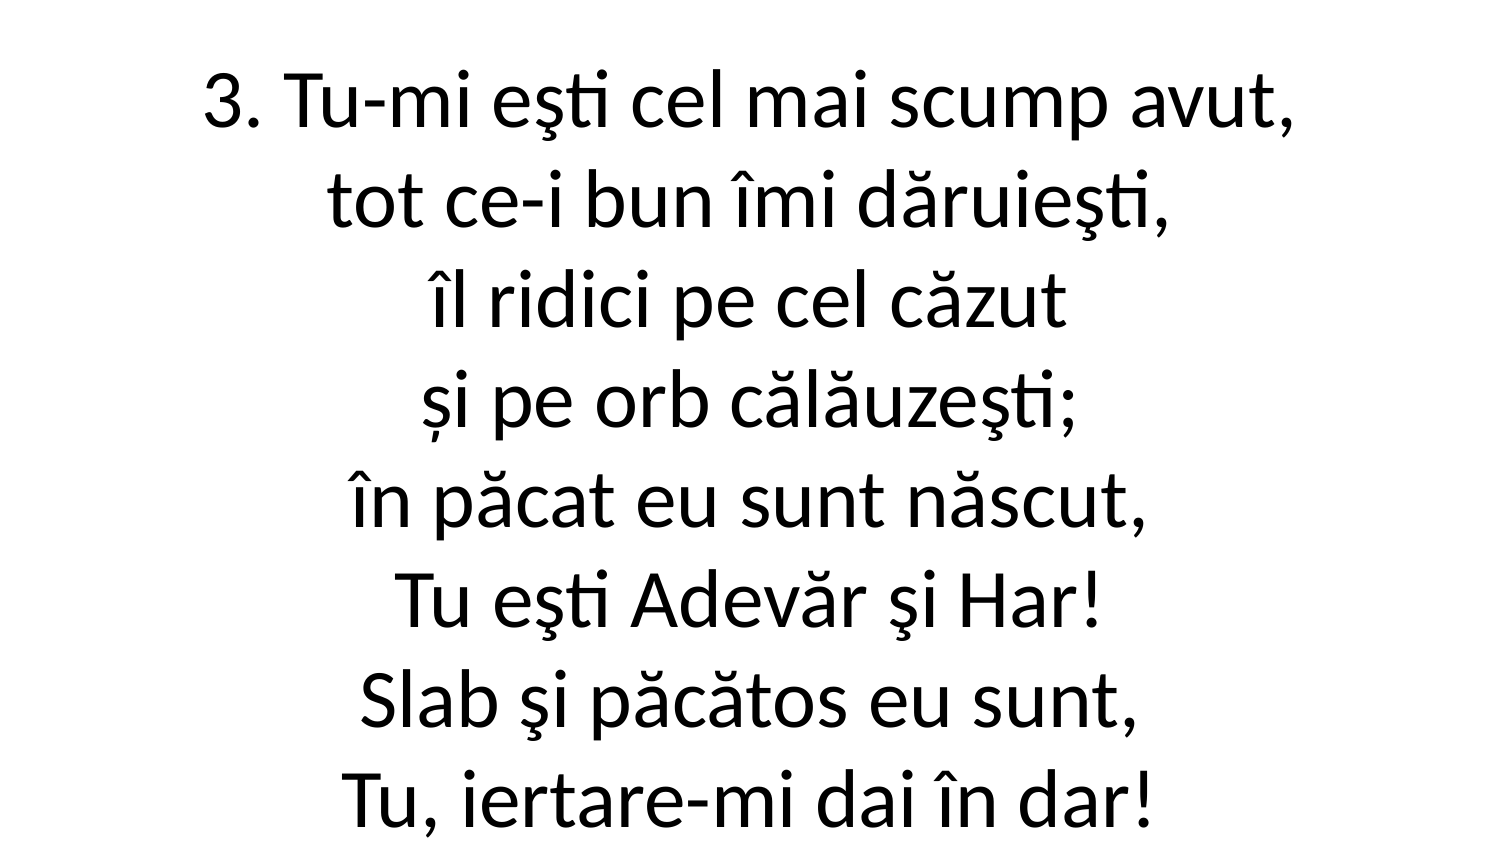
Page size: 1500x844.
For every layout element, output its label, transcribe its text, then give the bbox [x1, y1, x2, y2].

text_box 3. Tu-mi eşti cel mai scump avut, tot ce-i bun îmi dăruieşti, îl ridici pe cel căzut și pe orb călăuzeşti; în păcat eu sunt născut, Tu eşti Adevăr şi Har! Slab şi păcătos eu sunt, Tu, iertare-mi dai în dar! [186, 0, 1314, 844]
